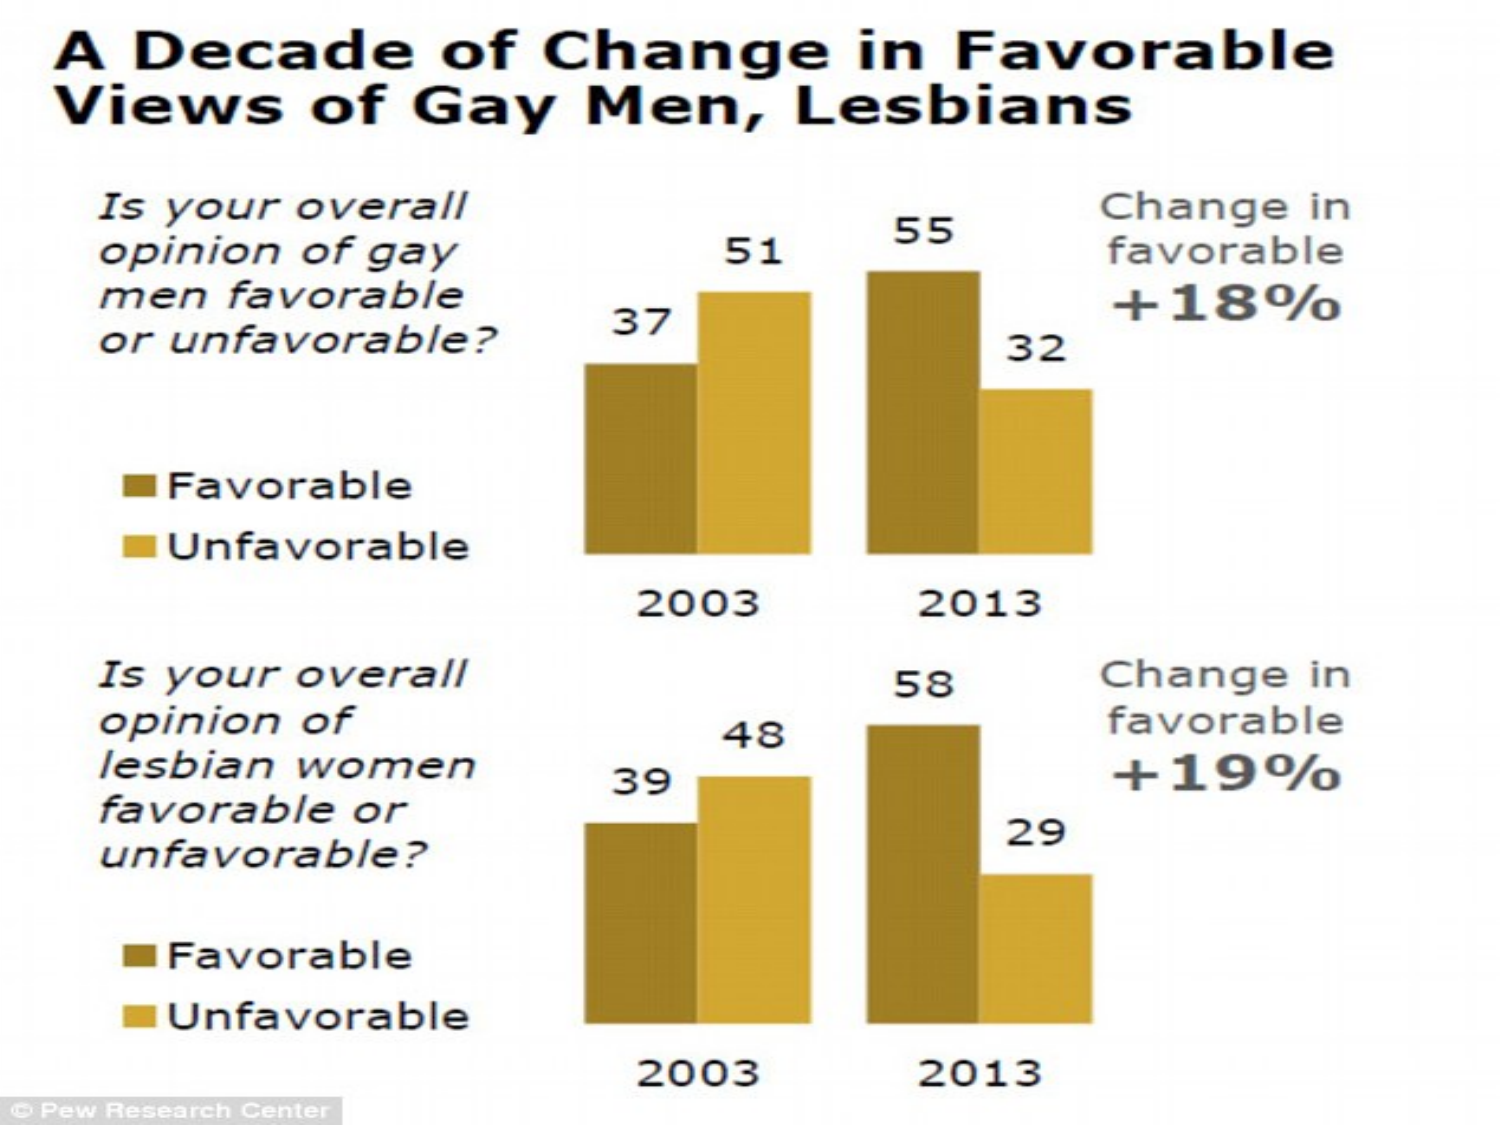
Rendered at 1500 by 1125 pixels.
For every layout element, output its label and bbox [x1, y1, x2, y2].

list [0, 0, 1500, 1125]
